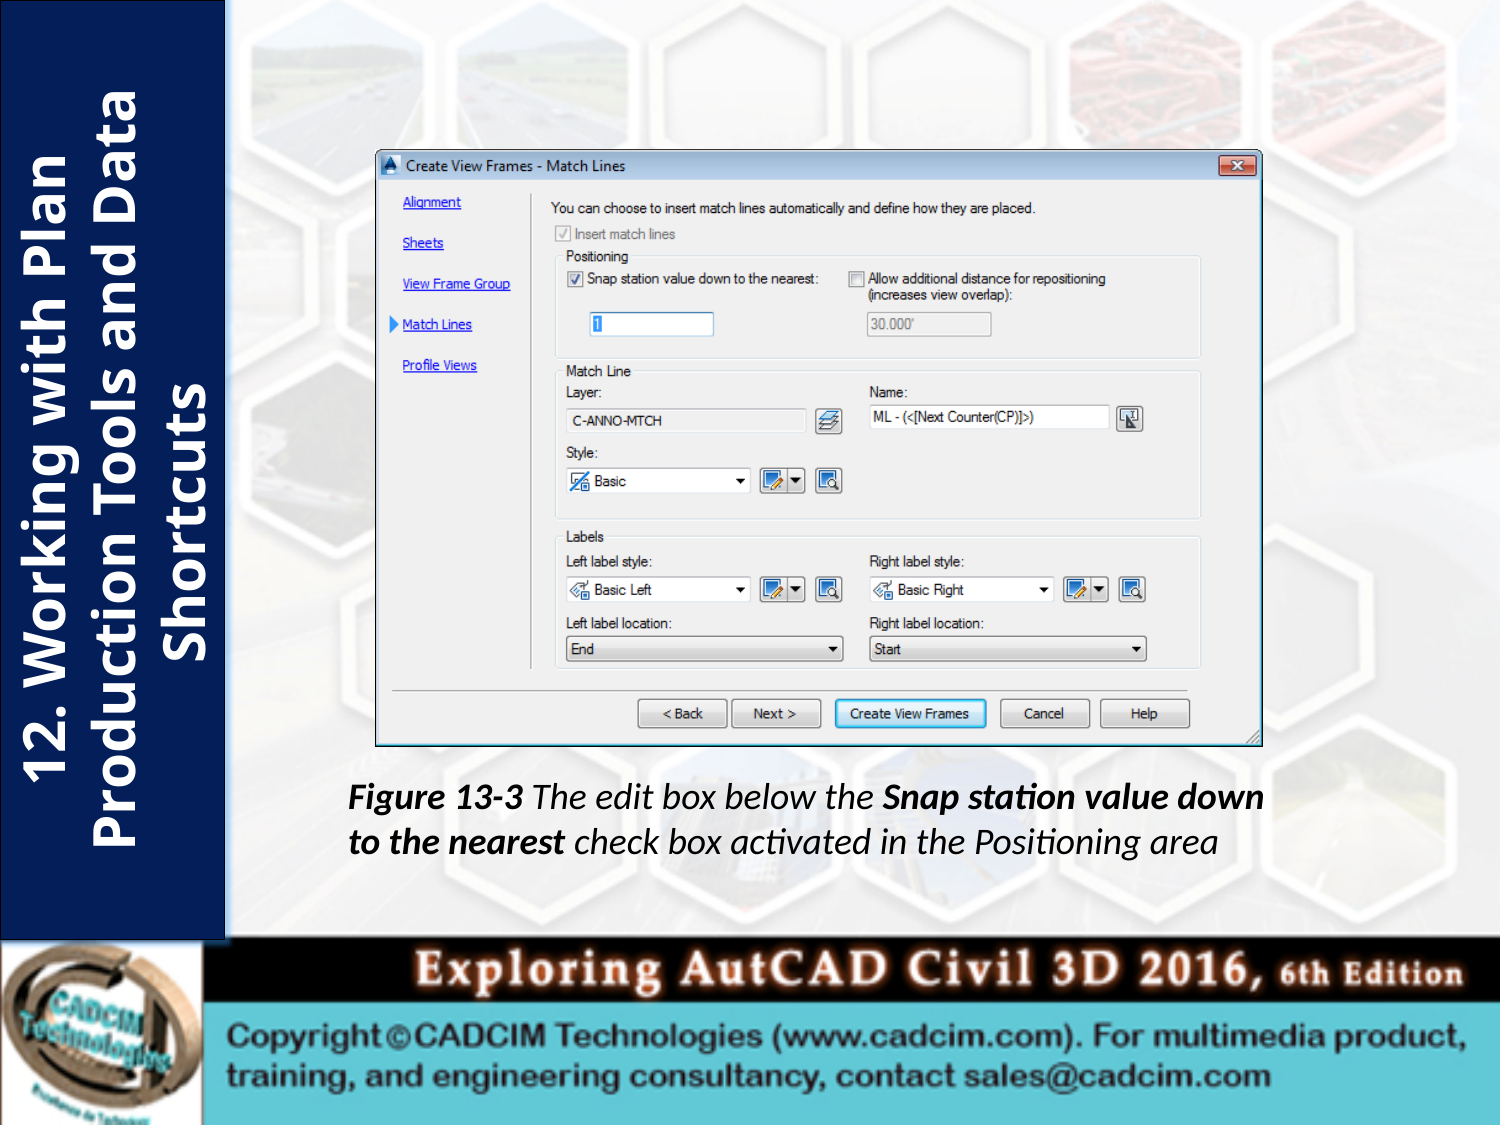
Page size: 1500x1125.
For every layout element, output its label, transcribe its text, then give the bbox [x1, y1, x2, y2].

text_box Figure 13-3 The edit box below the Snap station value down to the nearest check box activated in the Positioning area [333, 764, 1313, 870]
picture [0, 0, 1500, 1125]
